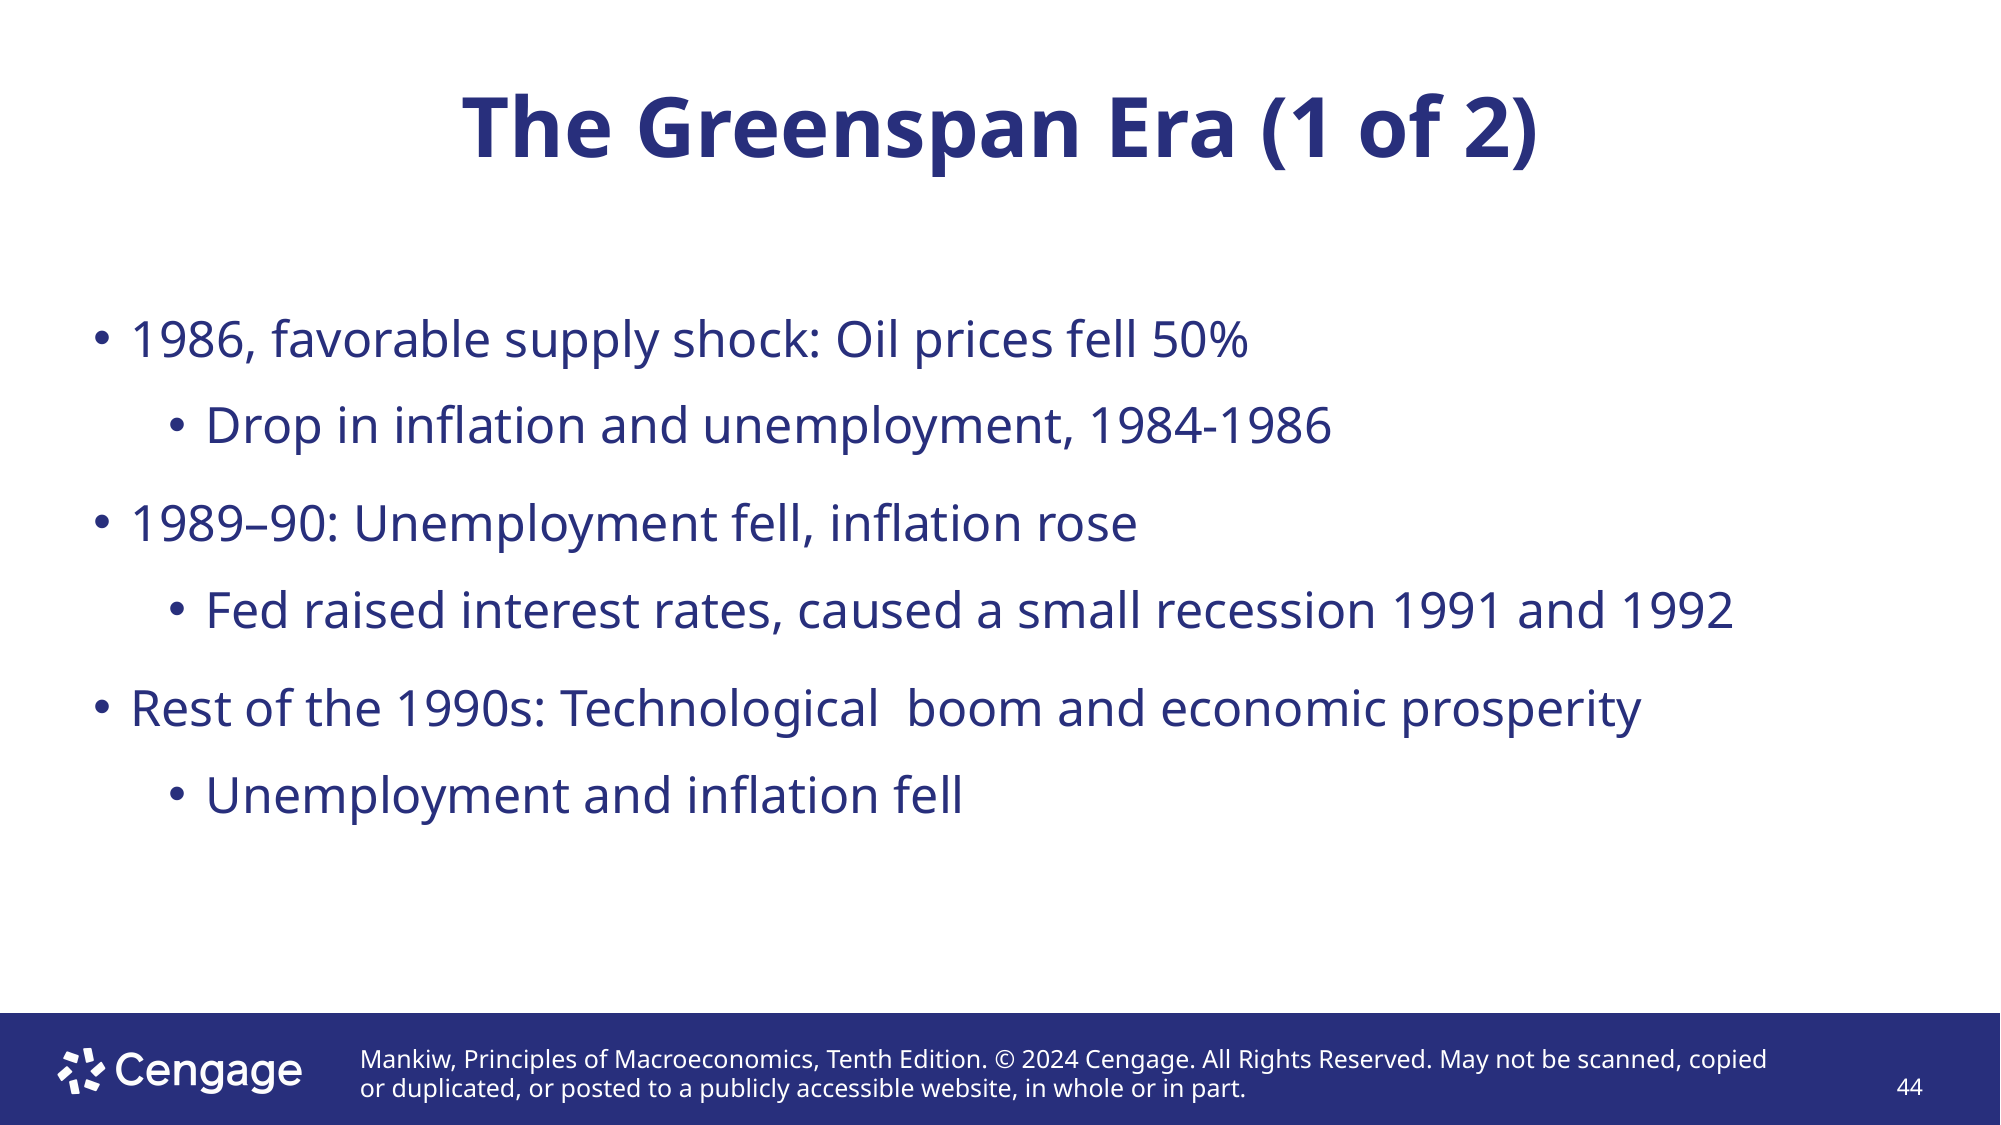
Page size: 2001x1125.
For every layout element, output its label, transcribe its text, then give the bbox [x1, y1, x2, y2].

list 1986, favorable supply shock: Oil prices fell 50% Drop in inflation and unemployment, 1984-1986 1989–90: Unemployment fell, inflation rose Fed raised interest rates, caused a small recession 1991 and 1992 Rest of the 1990s: Technological boom and economic prosperity Unemployment and inflation fell [78, 299, 1923, 1014]
picture [30, 1020, 329, 1122]
title The Greenspan Era (1 of 2) [78, 77, 1923, 278]
